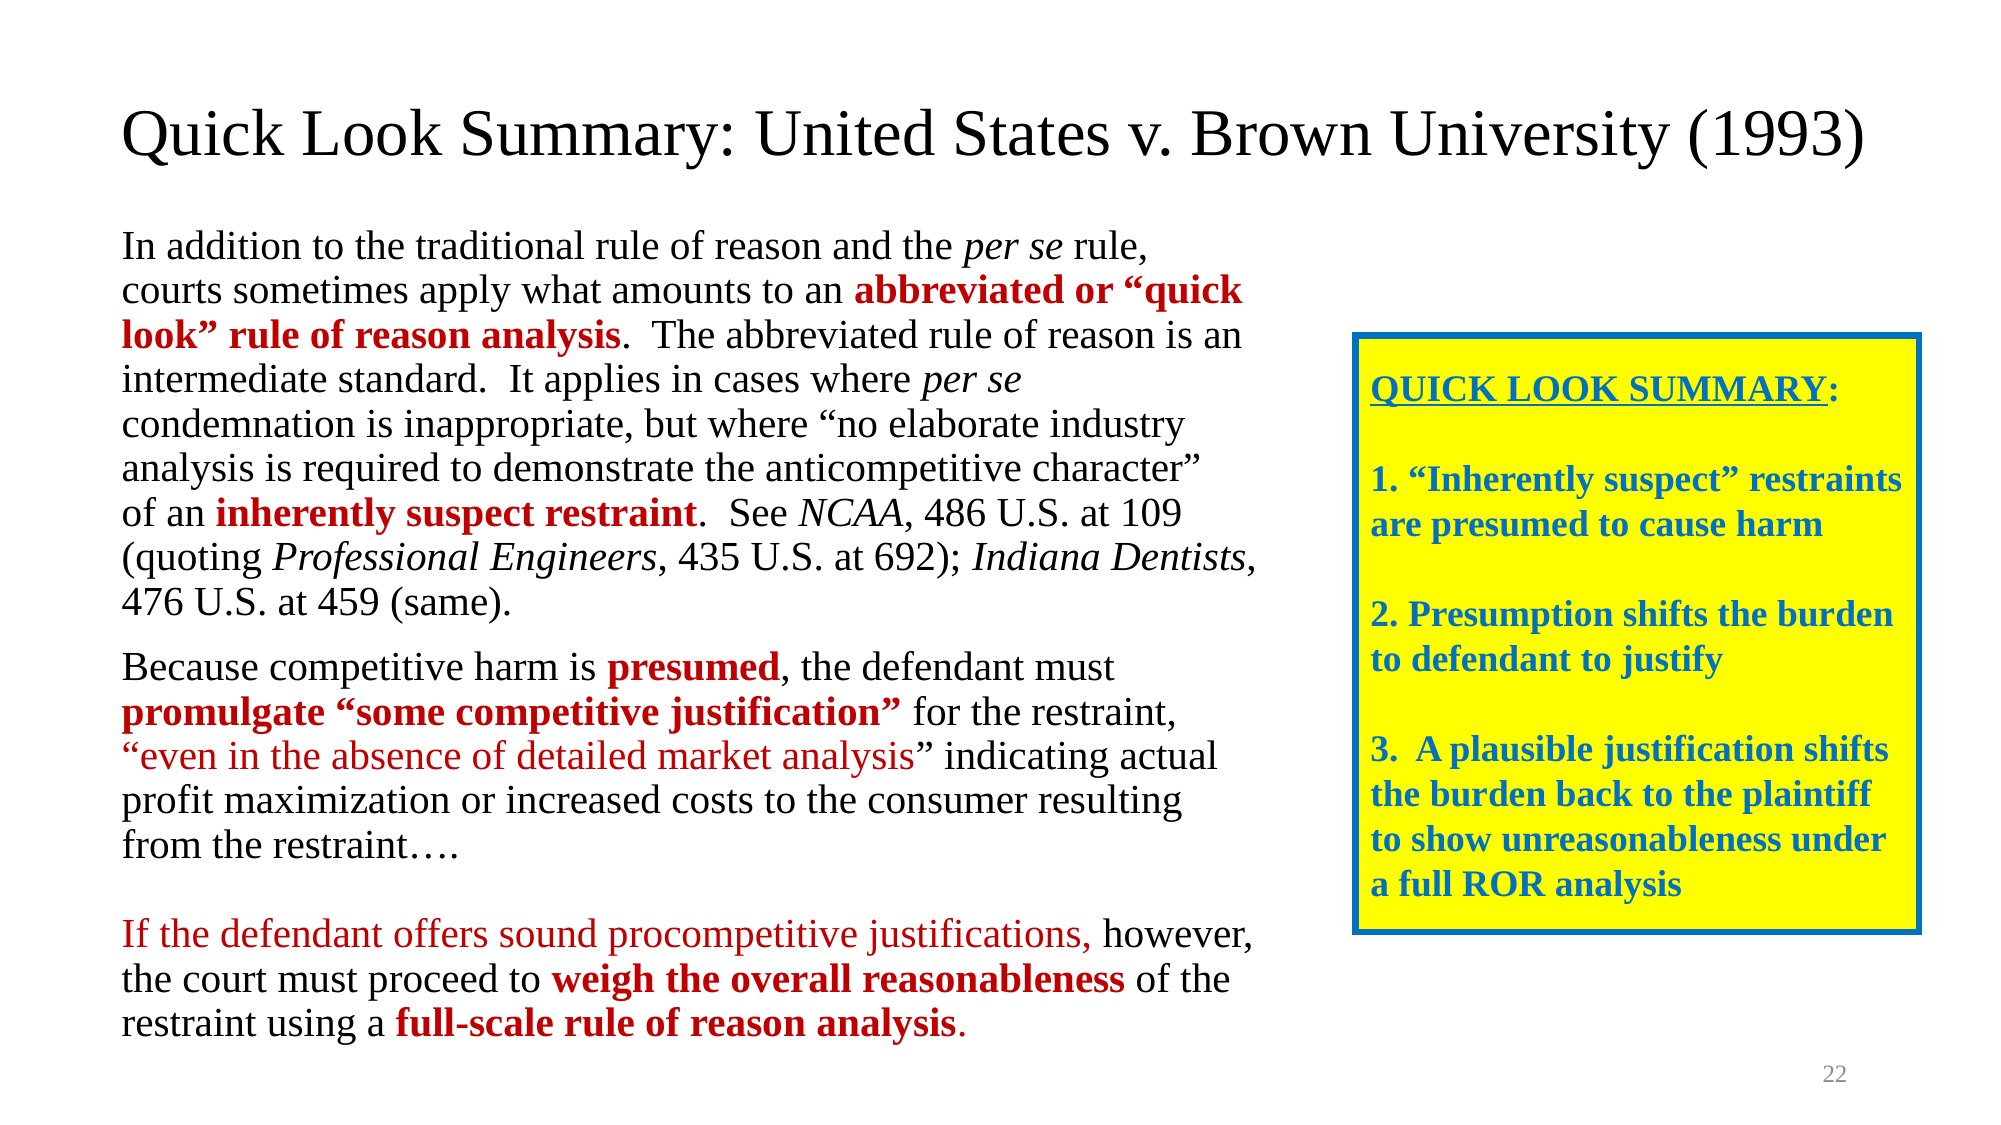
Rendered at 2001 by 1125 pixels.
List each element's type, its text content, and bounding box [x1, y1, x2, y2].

list In addition to the traditional rule of reason and the per se rule, courts sometimes apply what amounts to an abbreviated or “quick look” rule of reason analysis. The abbreviated rule of reason is an intermediate standard. It applies in cases where per se condemnation is inappropriate, but where “no elaborate industry analysis is required to demonstrate the anticompetitive character” of an inherently suspect restraint. See NCAA, 486 U.S. at 109 (quoting Professional Engineers, 435 U.S. at 692); Indiana Dentists, 476 U.S. at 459 (same). Because competitive harm is presumed, the defendant must promulgate “some competitive justification” for the restraint, “even in the absence of detailed market analysis” indicating actual profit maximization or increased costs to the consumer resulting from the restraint…. If the defendant offers sound procompetitive justifications, however, the court must proceed to weigh the overall reasonableness of the restraint using a full-scale rule of reason analysis. [106, 215, 1273, 1103]
text_box QUICK LOOK SUMMARY: 1. “Inherently suspect” restraints are presumed to cause harm 2. Presumption shifts the burden to defendant to justify 3. A plausible justification shifts the burden back to the plaintiff to show unreasonableness under a full ROR analysis [1355, 334, 1920, 933]
slide_number 22 [1412, 1042, 1863, 1103]
title Quick Look Summary: United States v. Brown University (1993) [106, 64, 1886, 283]
